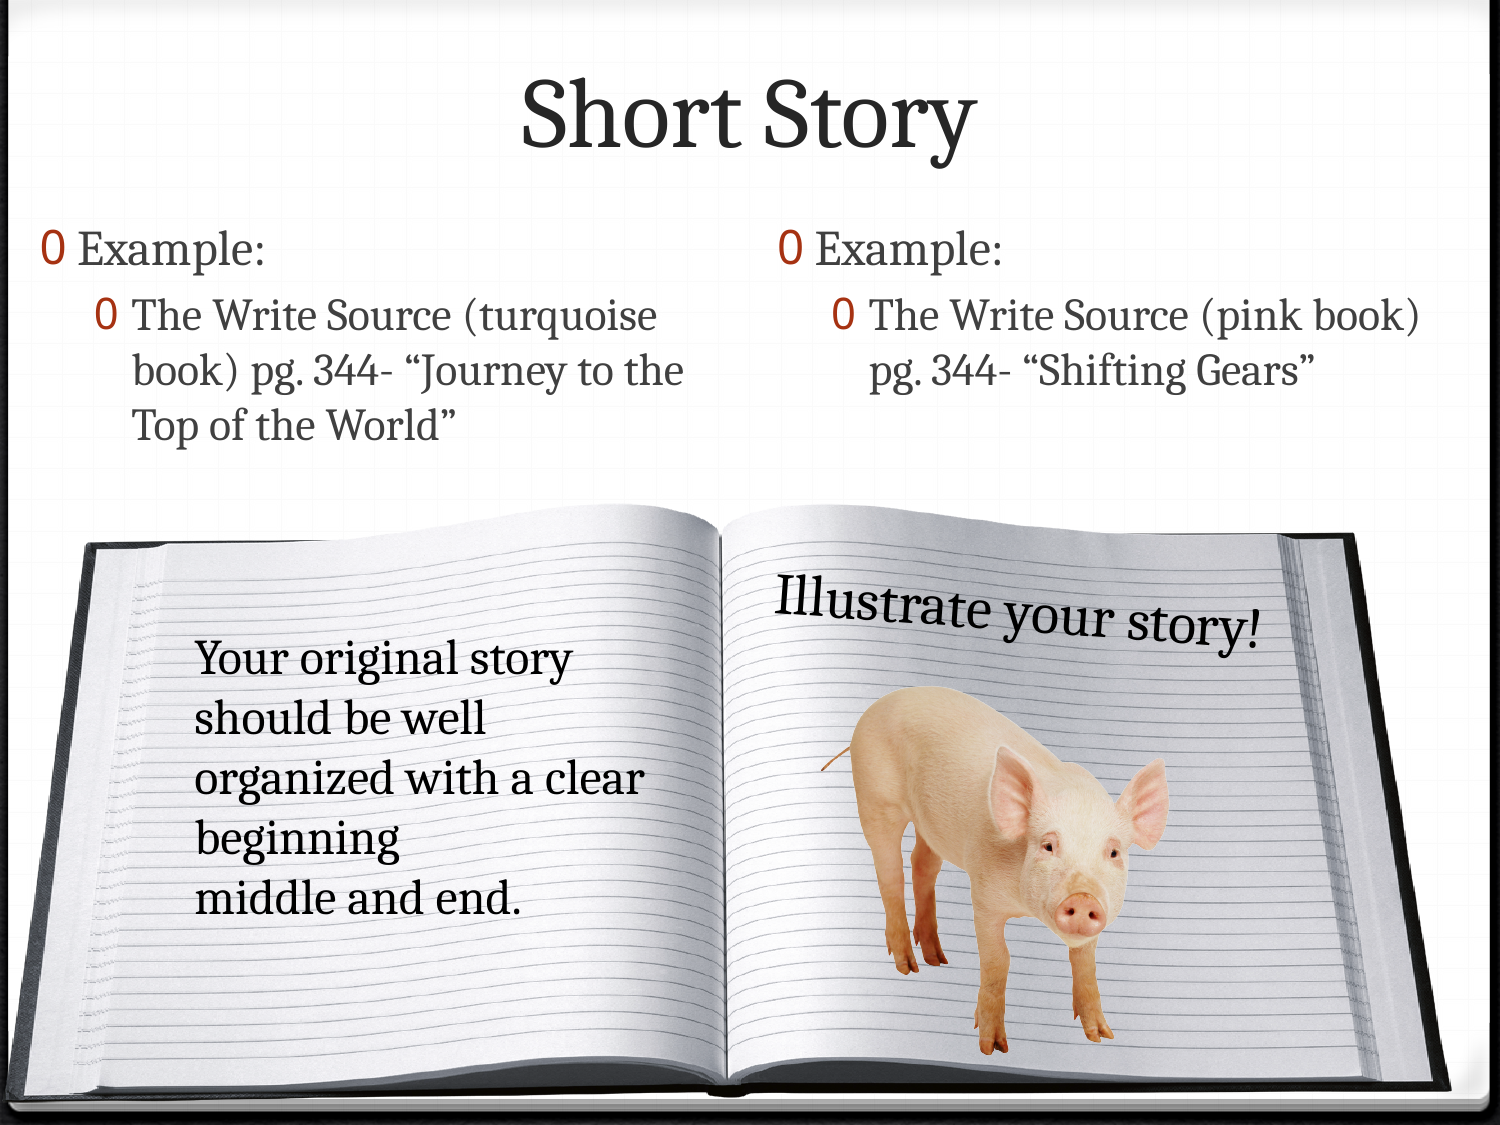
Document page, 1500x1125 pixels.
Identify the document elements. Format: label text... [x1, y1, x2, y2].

list Example: The Write Source (turquoise book) pg. 344- “Journey to the Top of the World” [24, 208, 738, 481]
picture [0, 0, 1500, 1125]
list Example: The Write Source (pink book) pg. 344- “Shifting Gears” [761, 208, 1478, 482]
title Short Story [90, 55, 1410, 159]
